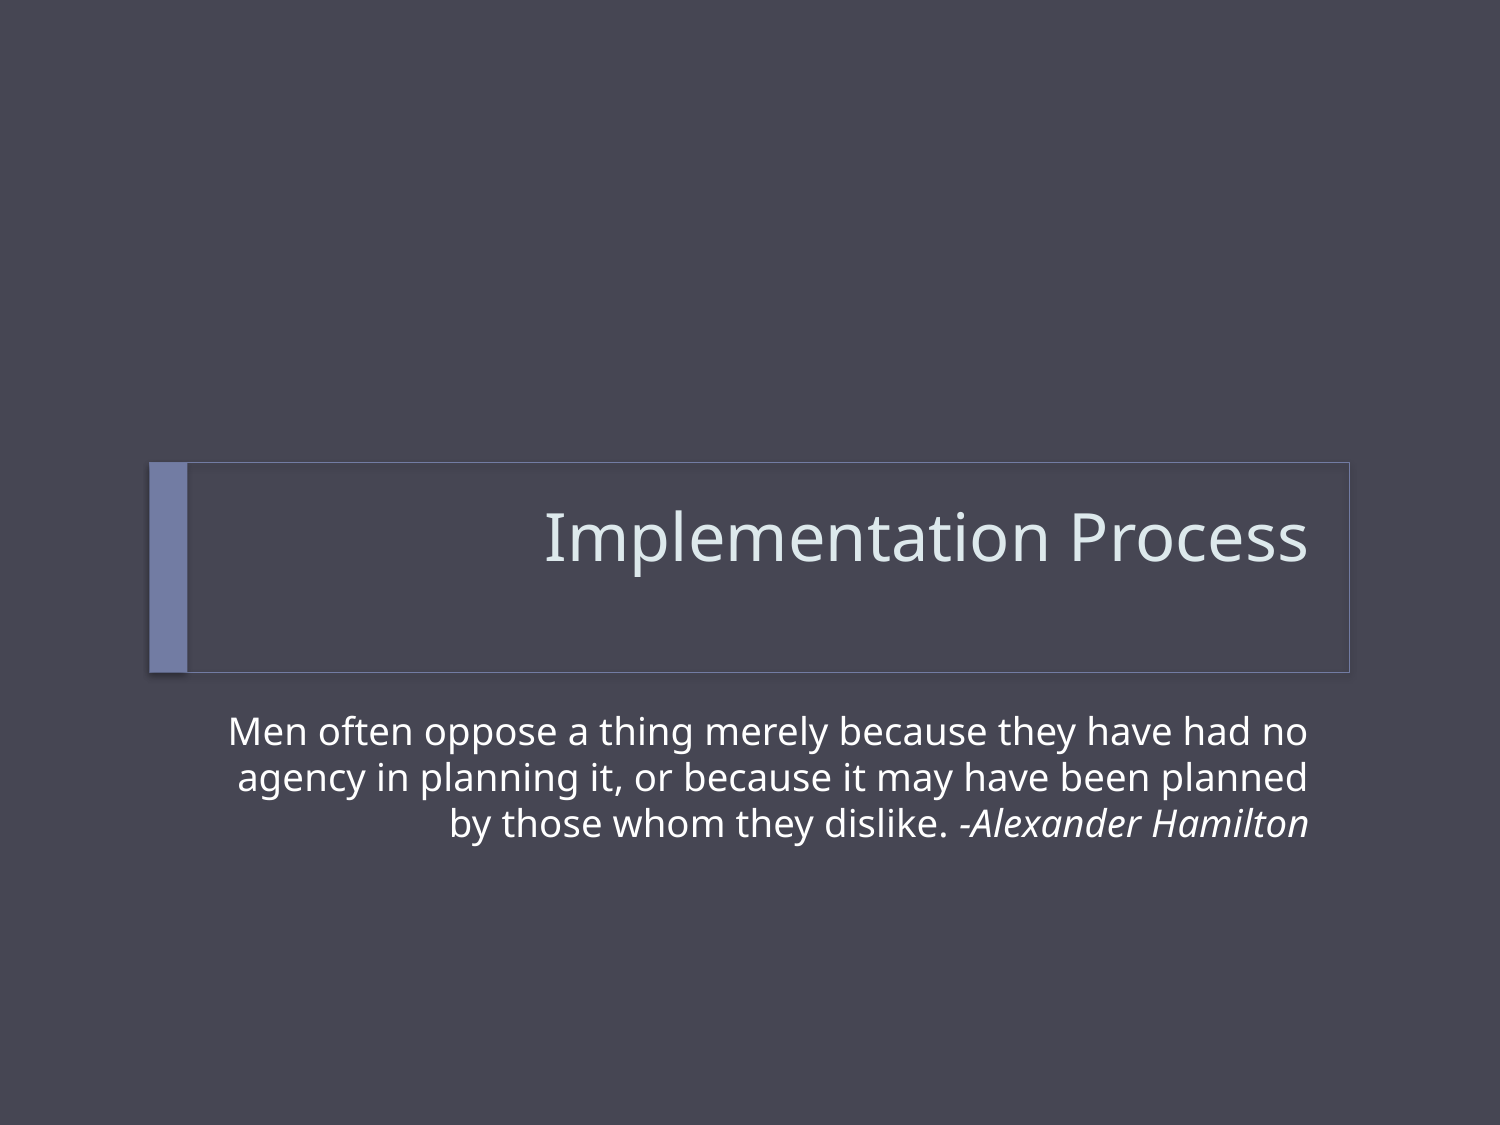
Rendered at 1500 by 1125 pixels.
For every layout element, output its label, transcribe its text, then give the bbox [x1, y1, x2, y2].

list Men often oppose a thing merely because they have had no agency in planning it, or because it may have been planned by those whom they dislike. -Alexander Hamilton [212, 699, 1325, 888]
title Implementation Process [200, 487, 1325, 663]
